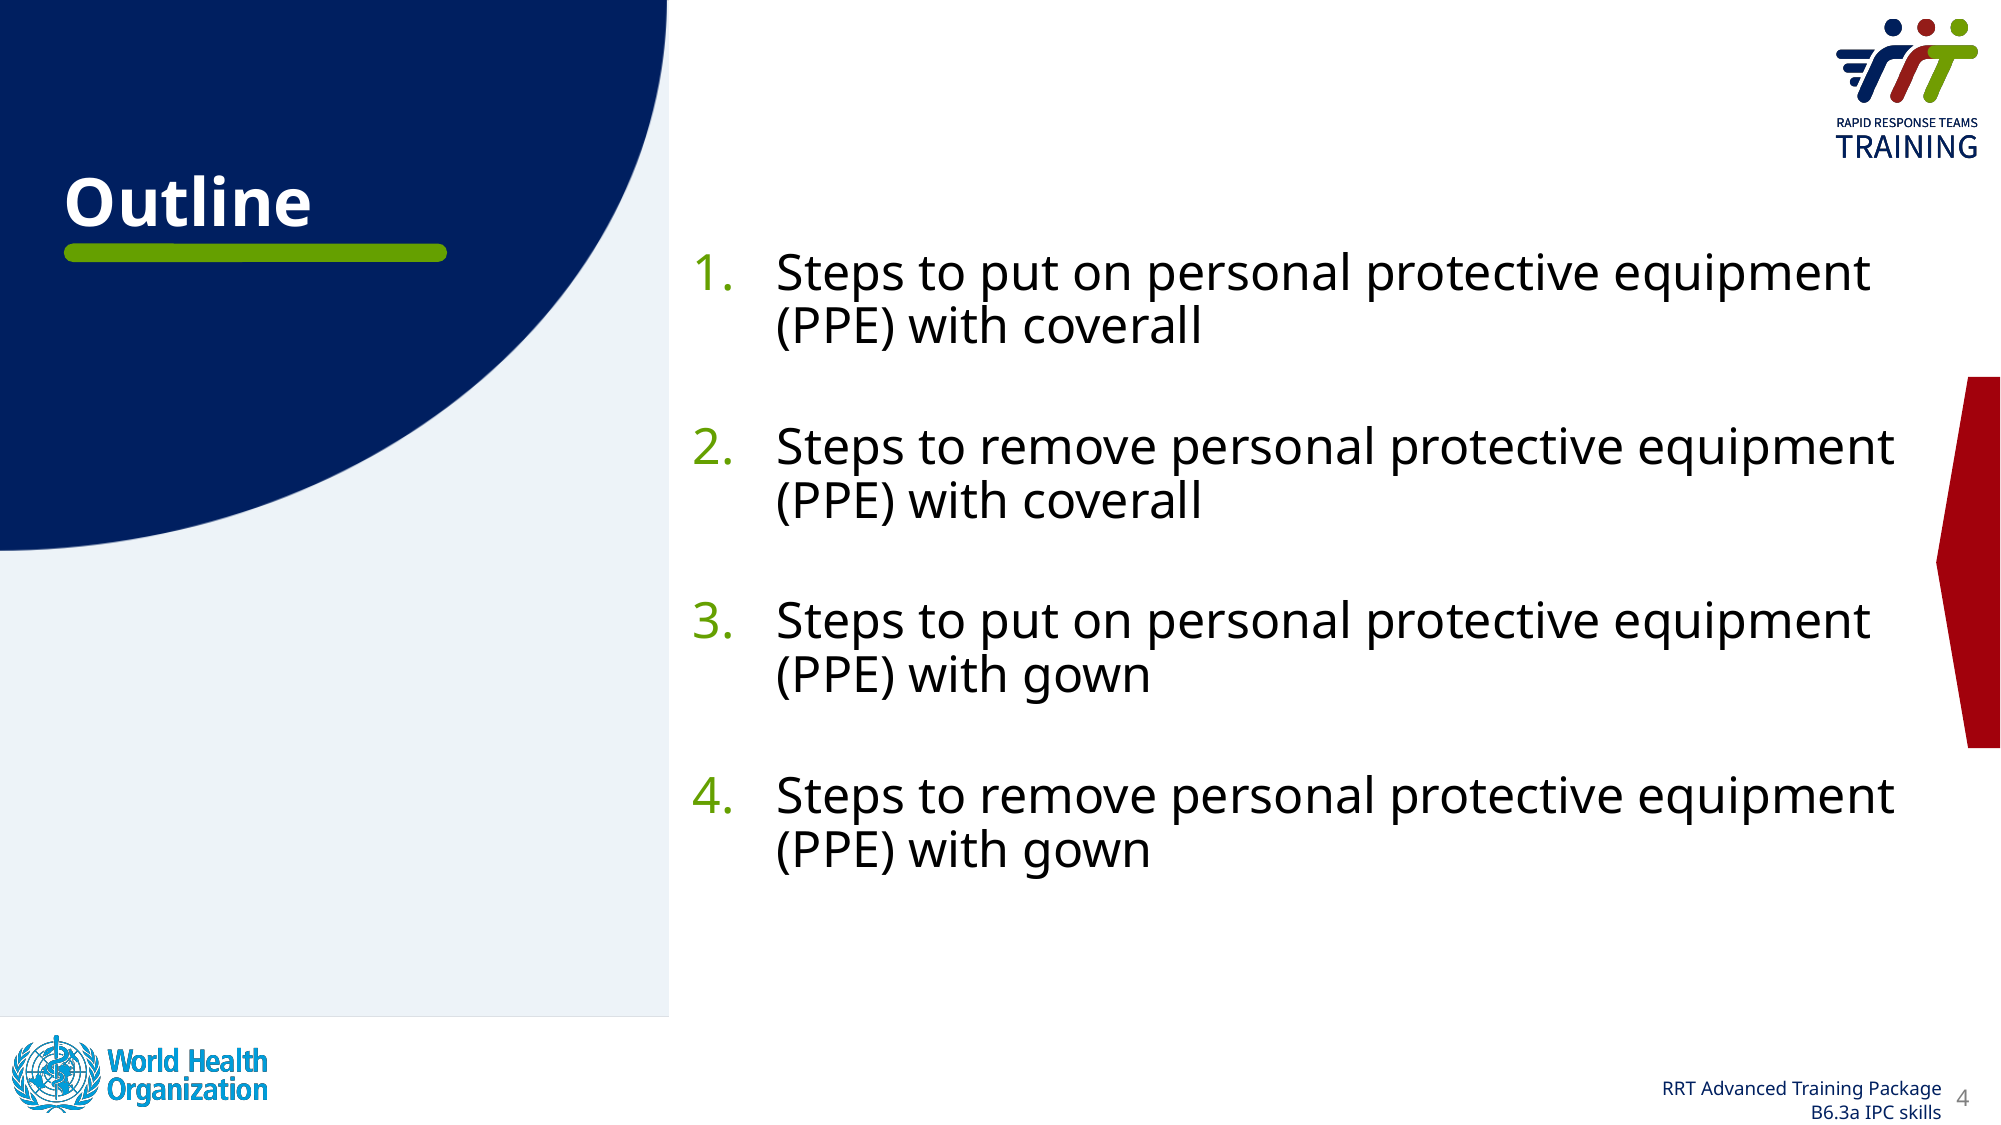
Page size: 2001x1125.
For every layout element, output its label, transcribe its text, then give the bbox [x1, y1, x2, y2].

picture [24, 1054, 36, 1087]
title Outline [63, 102, 600, 242]
picture [0, 0, 669, 1018]
picture [50, 1108, 62, 1113]
picture [36, 1088, 78, 1105]
picture [59, 1035, 267, 1113]
picture [22, 1062, 26, 1077]
picture [34, 1054, 43, 1078]
picture [46, 1056, 54, 1062]
picture [40, 1062, 47, 1070]
picture [12, 1035, 54, 1068]
picture [12, 1083, 48, 1113]
picture [1835, 19, 1978, 167]
list Steps to put on personal protective equipment (PPE) with coverall Steps to remove personal protective equipment (PPE) with coverall Steps to put on personal protective equipment (PPE) with gown Steps to remove personal protective equipment (PPE) with gown [684, 205, 1921, 920]
picture [71, 1053, 90, 1091]
picture [30, 1083, 37, 1091]
